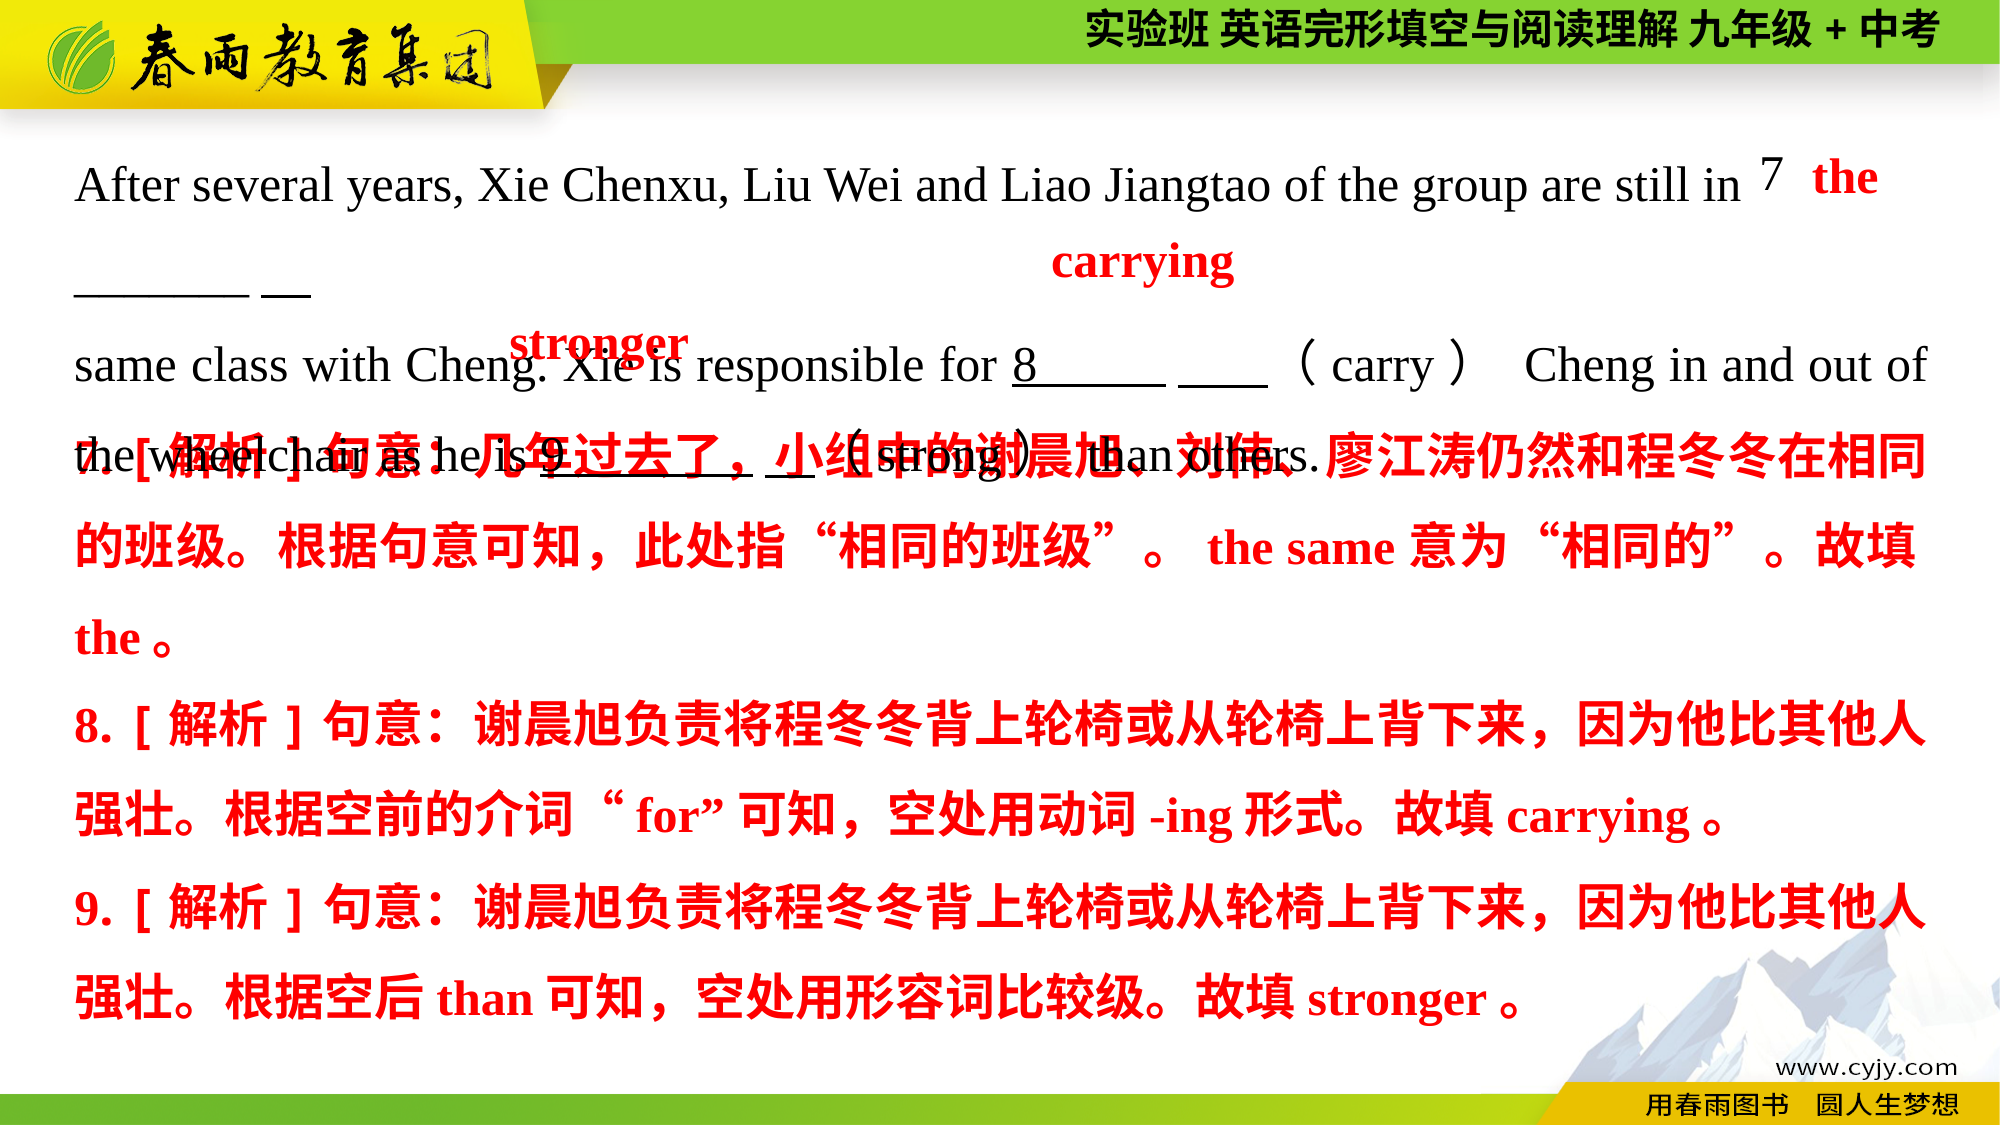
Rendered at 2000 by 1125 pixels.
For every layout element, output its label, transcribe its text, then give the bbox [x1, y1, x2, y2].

text_box 9. [解析]句意：谢晨旭负责将程冬冬背上轮椅或从轮椅上背下来，因为他比其他人强壮。根据空后than可知，空处用形容词比较级。故填stronger。 [59, 850, 1944, 1033]
text_box stronger [494, 302, 705, 377]
list After several years, Xie Chenxu, Liu Wei and Liao Jiangtao of the group are still in _______ same class with Cheng. Xie is responsible for 8 （carry） Cheng in and out of the wheelchair as he is 9 （strong） than others. [59, 113, 1944, 402]
picture [0, 0, 2000, 1125]
text_box carrying [1036, 219, 1250, 295]
text_box 7 [1744, 133, 1800, 208]
text_box the [1797, 135, 1894, 211]
text_box 8. [解析]句意：谢晨旭负责将程冬冬背上轮椅或从轮椅上背下来，因为他比其他人强壮。根据空前的介词“for”可知，空处用动词-ing形式。故填carrying。 [59, 672, 1944, 850]
text_box 7. [解析]句意：几年过去了，小组中的谢晨旭、刘伟、廖江涛仍然和程冬冬在相同的班级。根据句意可知，此处指“相同的班级”。the same意为“相同的”。故填the。 [59, 402, 1944, 672]
